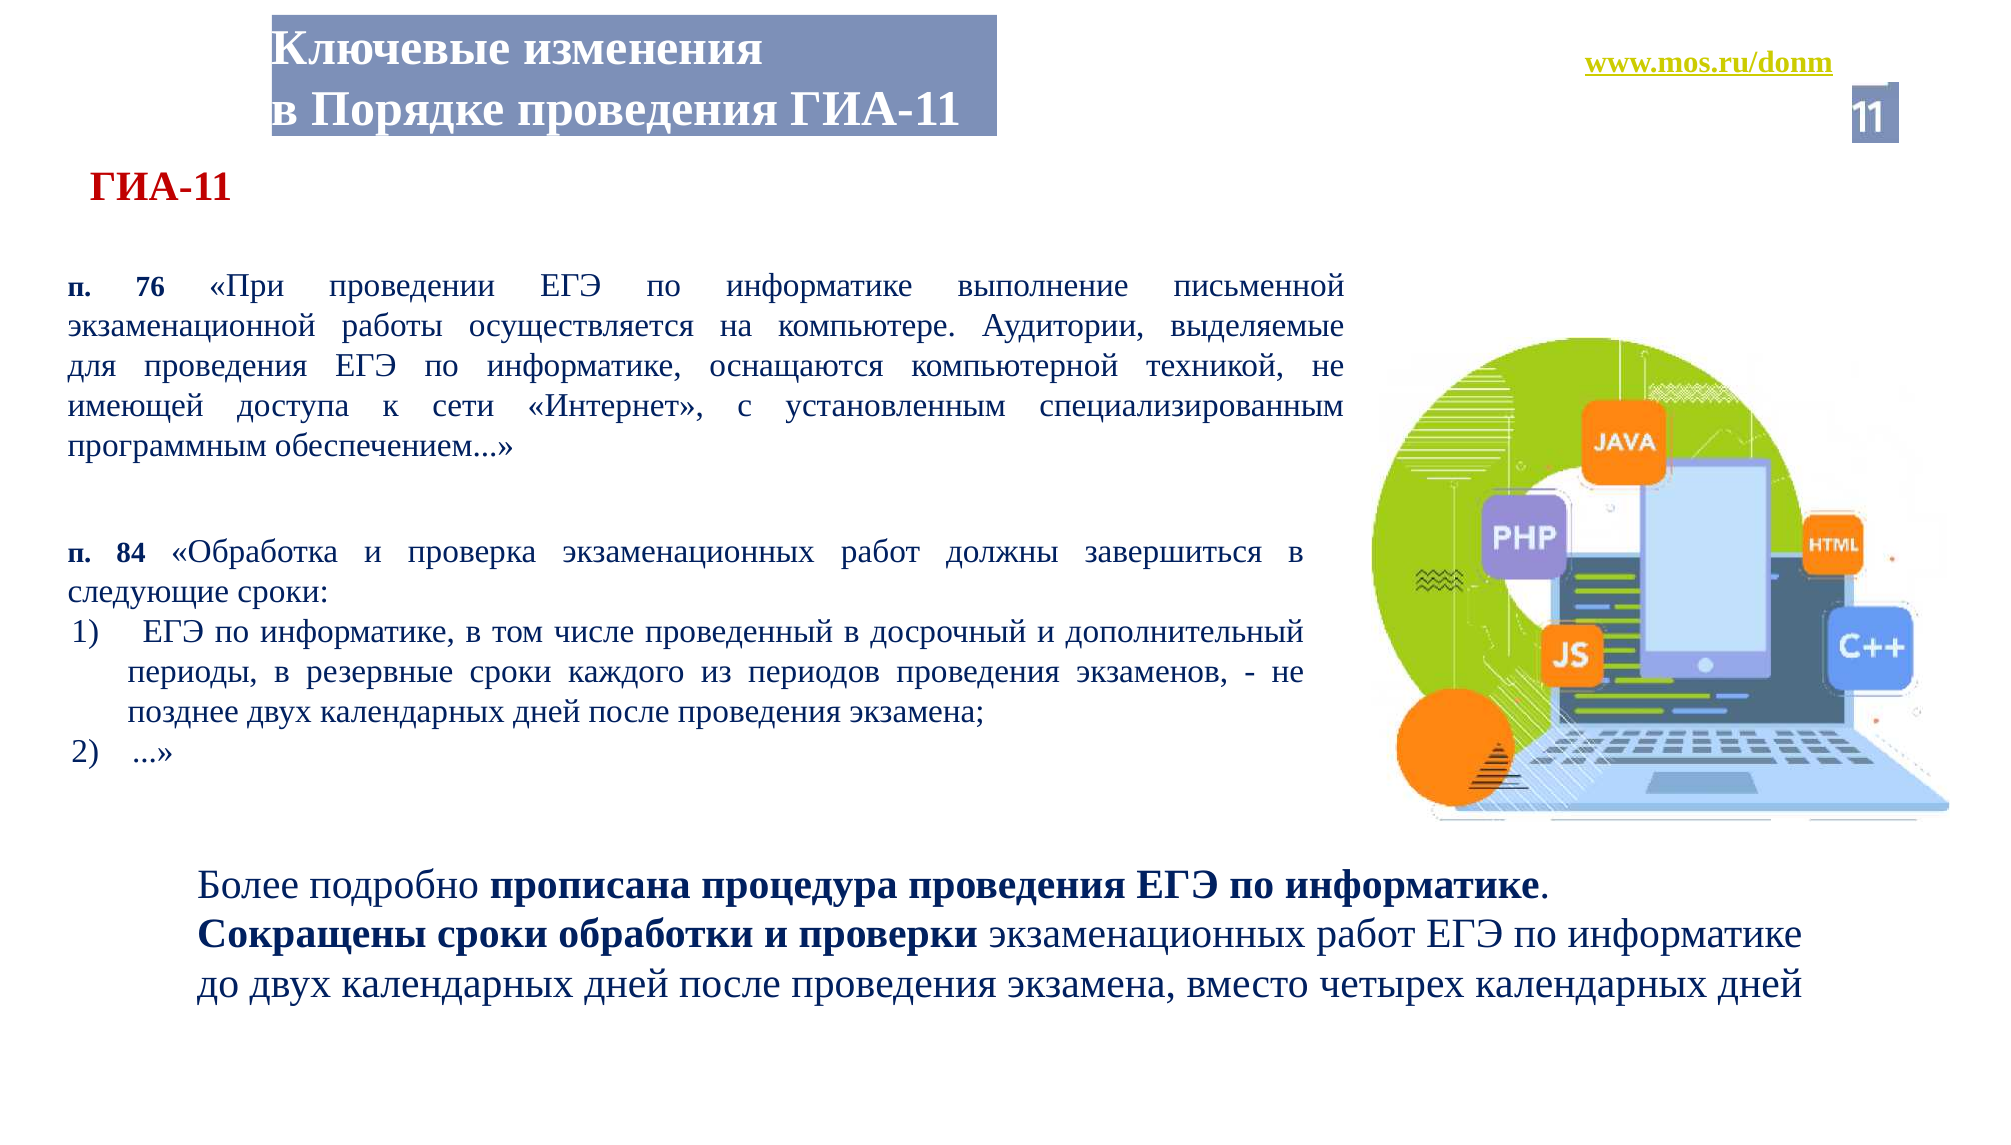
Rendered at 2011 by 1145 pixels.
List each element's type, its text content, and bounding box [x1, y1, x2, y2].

text_box Более подробно прописана процедура проведения ЕГЭ по информатике. Сокращены сроки обработки и проверки экзаменационных работ ЕГЭ по информатике до двух календарных дней после проведения экзамена, вместо четырех календарных дней [197, 857, 1808, 1100]
text_box п. 84 «Обработка и проверка экзаменационных работ должны завершиться в следующие сроки: 1) ЕГЭ по информатике, в том числе проведенный в досрочный и дополнительный периоды, в резервные сроки каждого из периодов проведения экзаменов, - не позднее двух календарных дней после проведения экзамена; 2) ...» [67, 529, 1306, 839]
text_box Ключевые изменения в Порядке проведения ГИА-11 [271, 14, 997, 136]
text_box www.mos.ru/donm [1584, 45, 1884, 79]
text_box п. 76 «При проведении ЕГЭ по информатике выполнение письменной экзаменационной работы осуществляется на компьютере. Аудитории, выделяемые для проведения ЕГЭ по информатике, оснащаются компьютерной техникой, не имеющей доступа к сети «Интернет», с установленным специализированным программным обеспечением...» [67, 263, 1347, 530]
picture [20, 16, 1991, 1129]
picture [1851, 82, 1900, 144]
text_box ГИА-11 [89, 162, 245, 249]
